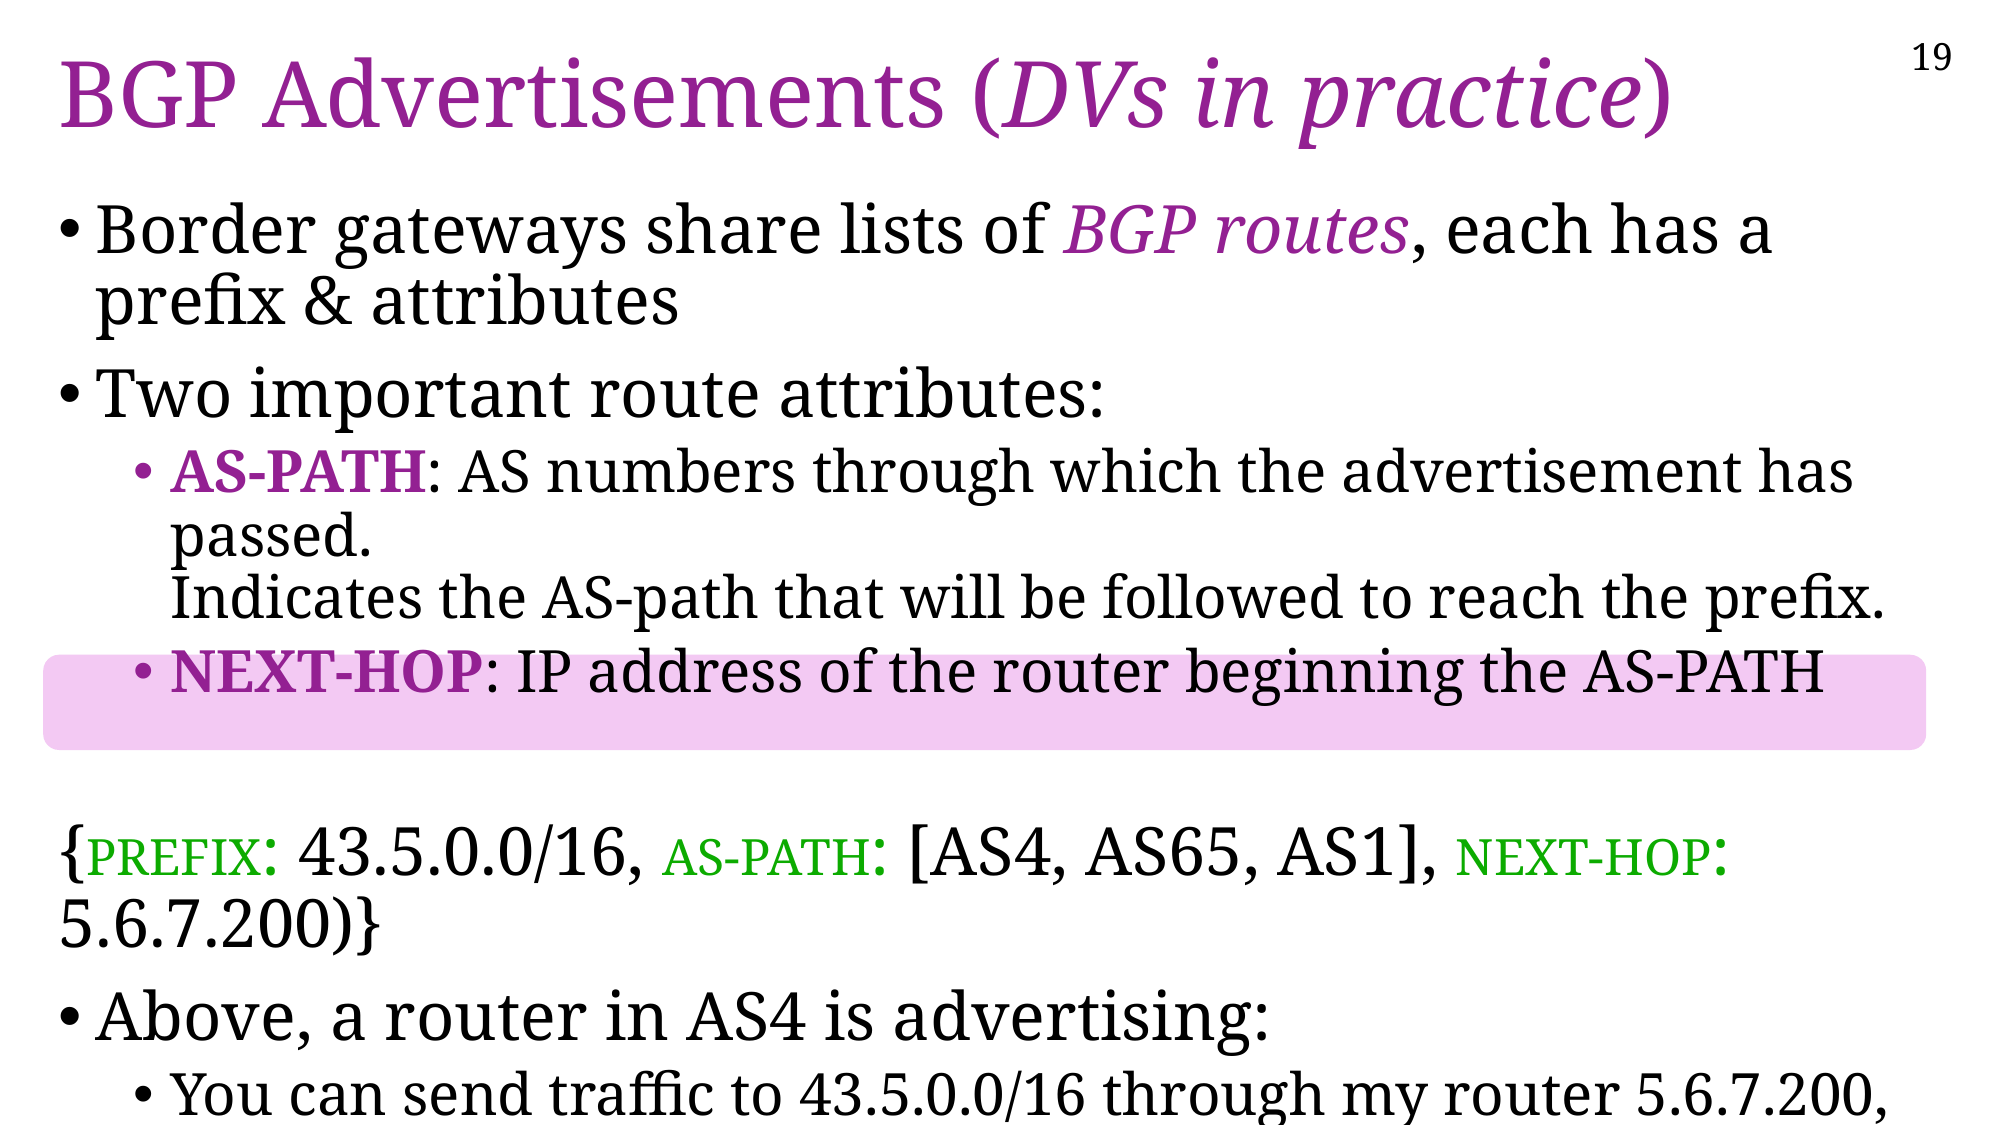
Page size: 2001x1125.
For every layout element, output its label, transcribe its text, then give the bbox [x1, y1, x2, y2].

list Border gateways share lists of BGP routes, each has a prefix & attributes Two important route attributes: AS-PATH: AS numbers through which the advertisement has passed. Indicates the AS-path that will be followed to reach the prefix. NEXT-HOP: IP address of the router beginning the AS-PATH {PREFIX: 43.5.0.0/16, AS-PATH: [AS4, AS65, AS1], NEXT-HOP: 5.6.7.200)} Above, a router in AS4 is advertising: You can send traffic to 43.5.0.0/16 through my router 5.6.7.200, and it will travel through three AS’s before arriving. [43, 188, 1953, 1106]
title BGP Advertisements (DVs in practice) [43, 25, 1953, 171]
